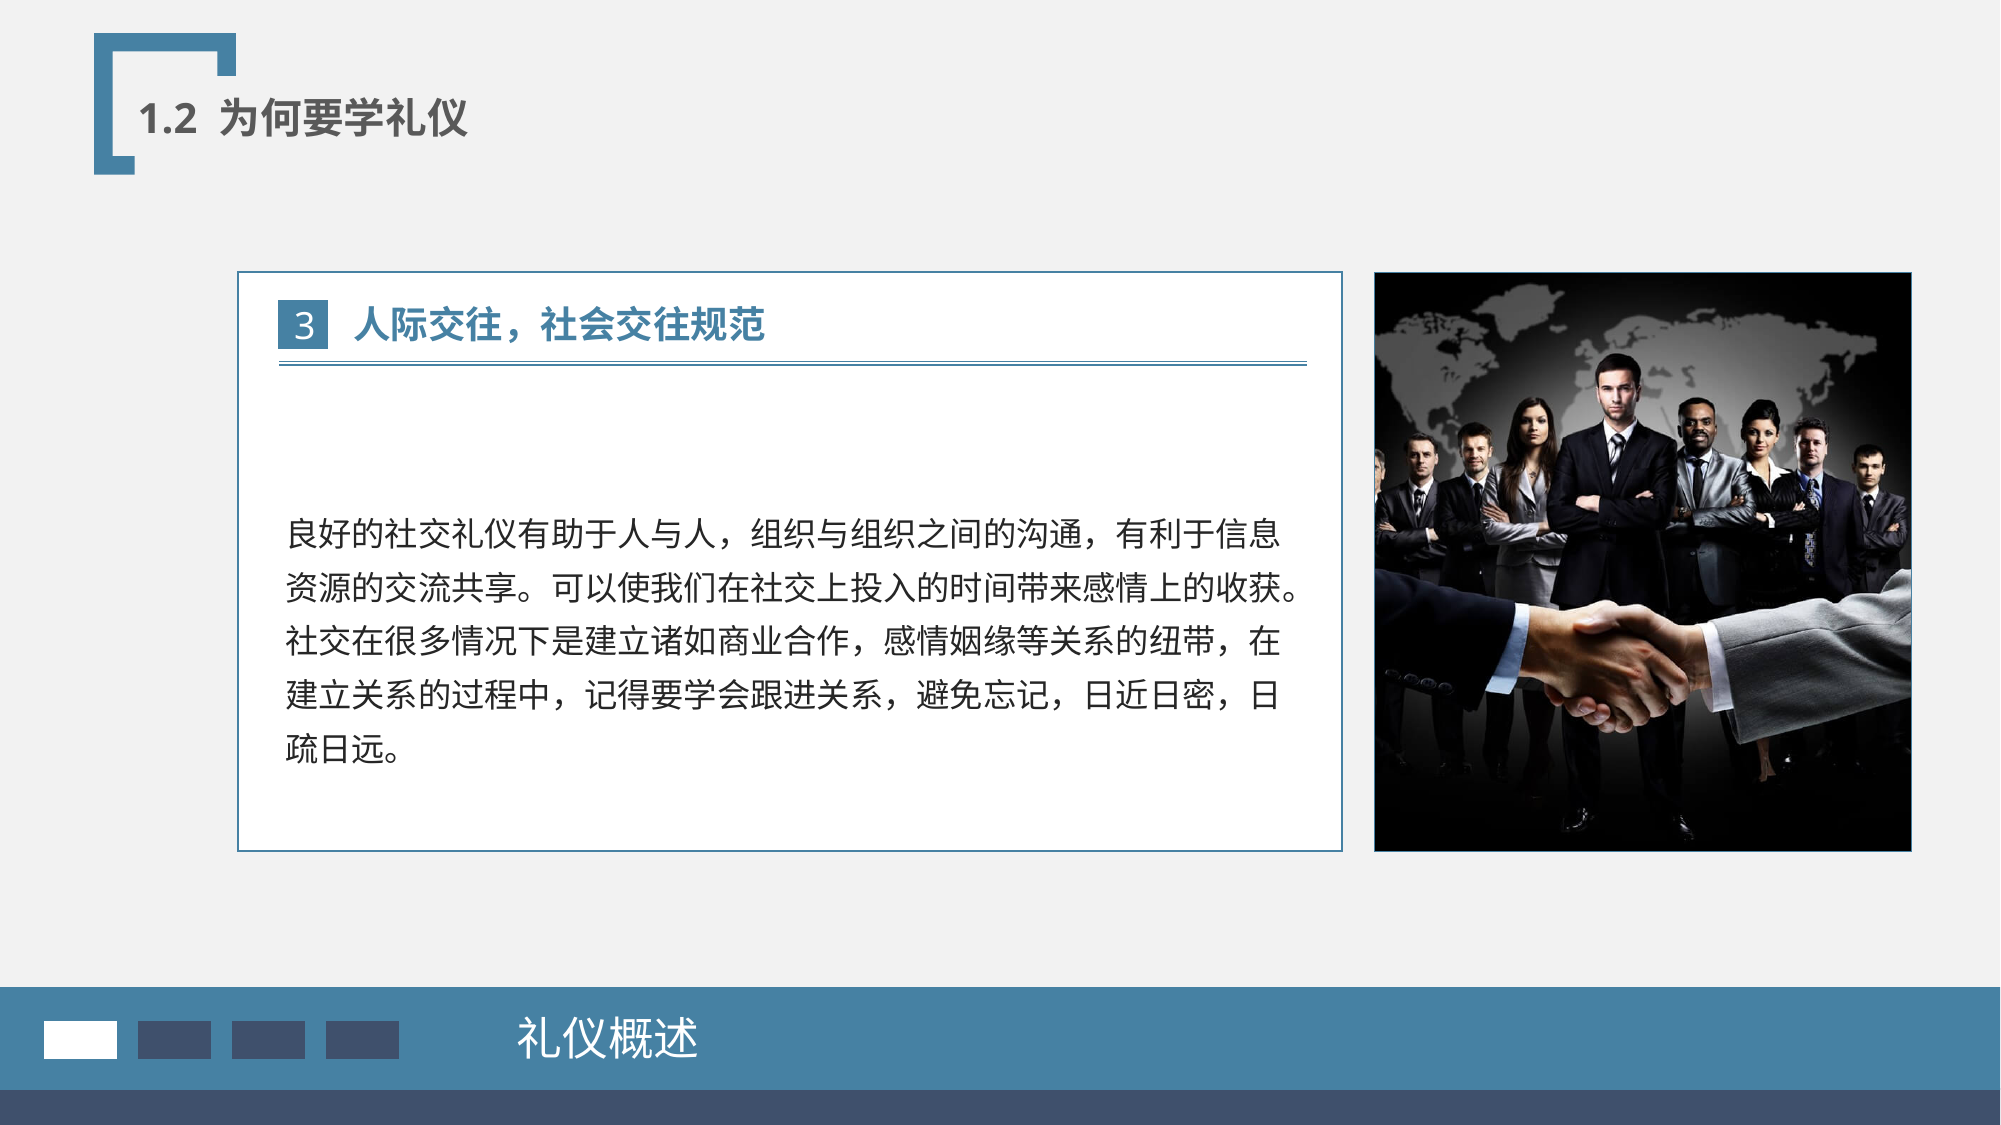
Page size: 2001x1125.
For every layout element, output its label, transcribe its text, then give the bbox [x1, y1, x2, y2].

text_box 人际交往，社会交往规范 [338, 294, 1083, 354]
text_box 良好的社交礼仪有助于人与人，组织与组织之间的沟通，有利于信息资源的交流共享。可以使我们在社交上投入的时间带来感情上的收获。 社交在很多情况下是建立诸如商业合作，感情姻缘等关系的纽带，在建立关系的过程中，记得要学会跟进关系，避免忘记，日近日密，日疏日远。 [270, 491, 1310, 776]
text_box [237, 271, 1343, 852]
picture [1374, 272, 1912, 852]
text_box 1.2 为何要学礼仪 [122, 84, 713, 150]
text_box 3 [278, 300, 328, 349]
